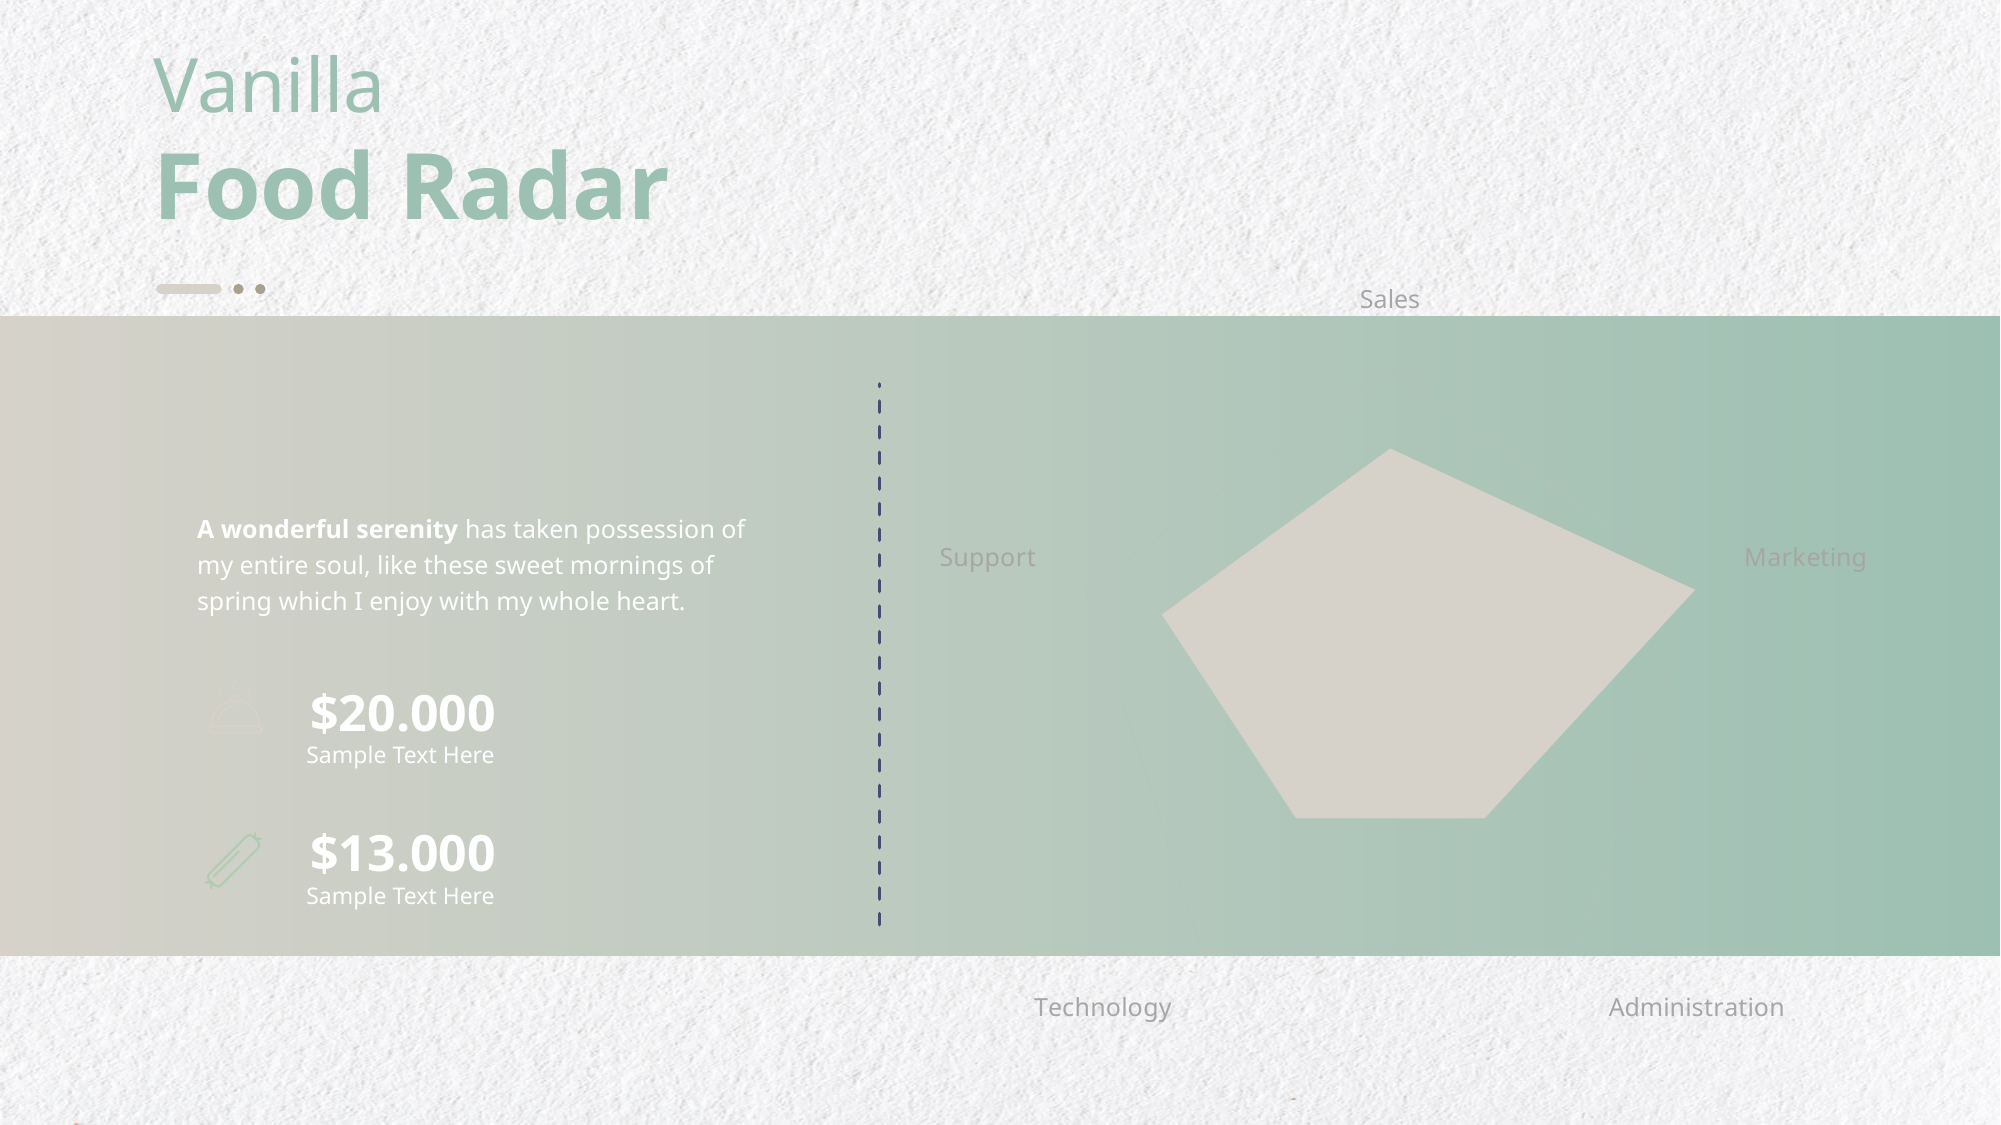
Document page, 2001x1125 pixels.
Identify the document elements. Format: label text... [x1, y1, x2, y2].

chart [920, 250, 1888, 1057]
picture [0, 0, 2001, 1125]
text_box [204, 813, 519, 917]
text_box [139, 30, 741, 290]
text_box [207, 672, 519, 777]
text_box A wonderful serenity has taken possession of my entire soul, like these sweet mornings of spring which I enjoy with my whole heart. [182, 500, 784, 623]
